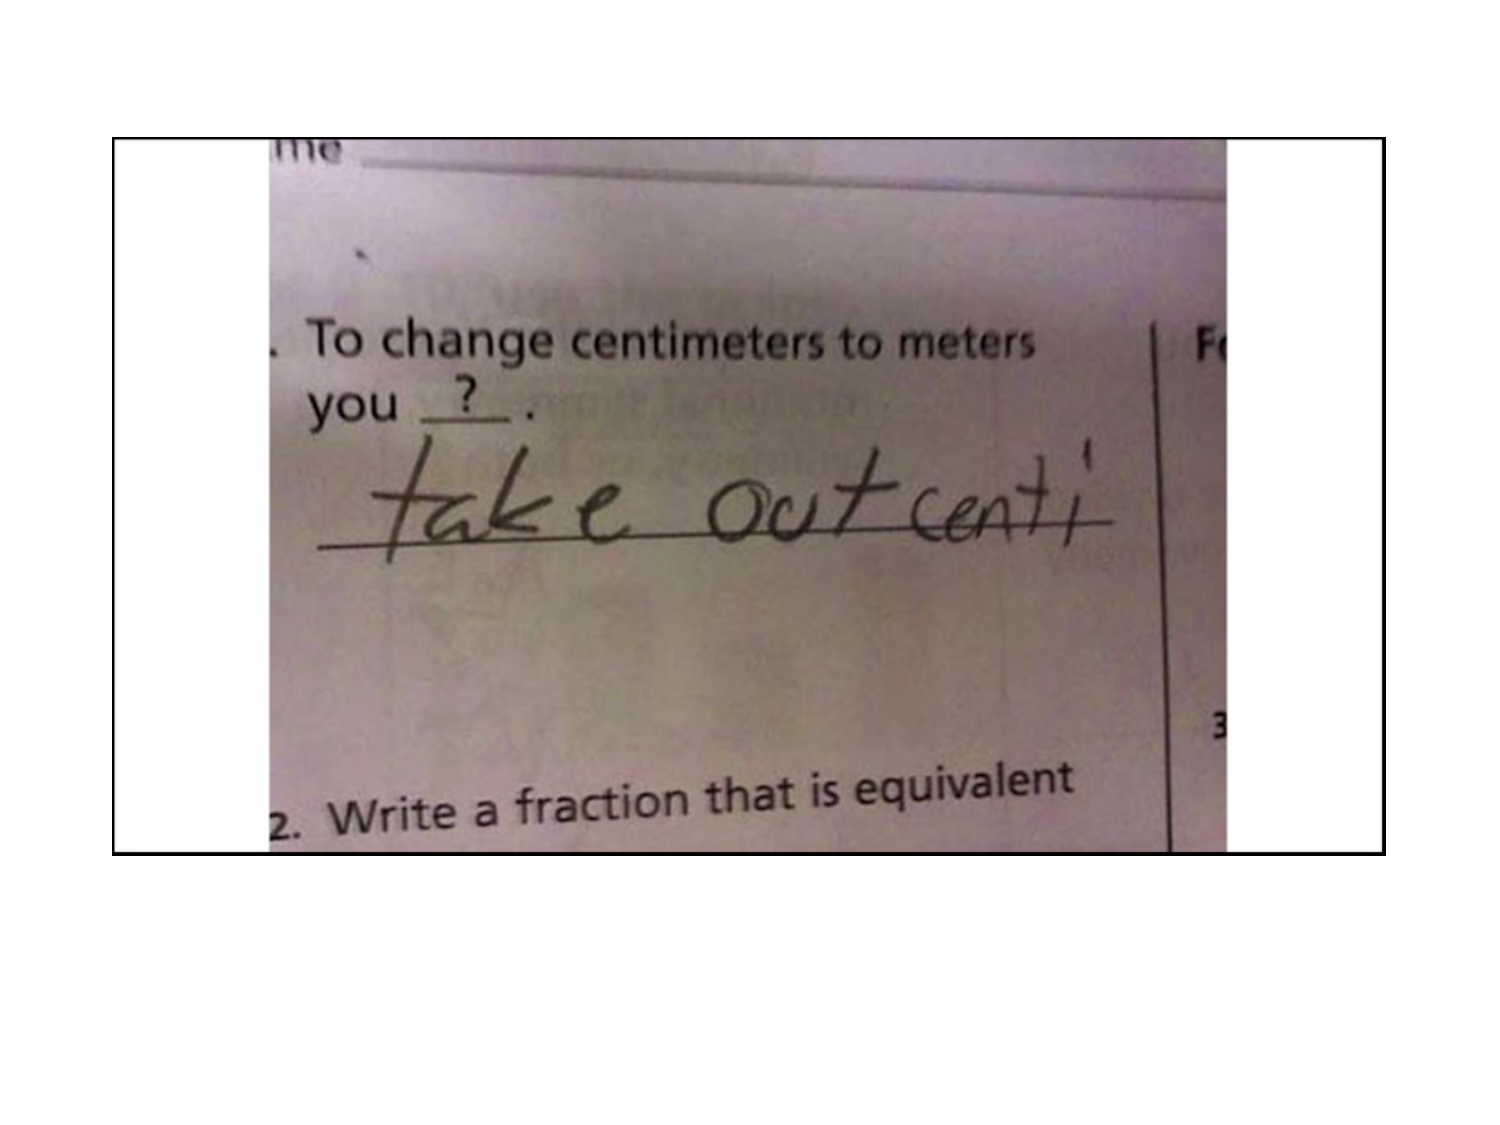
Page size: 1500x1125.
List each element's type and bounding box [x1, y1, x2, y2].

picture [112, 137, 1386, 856]
